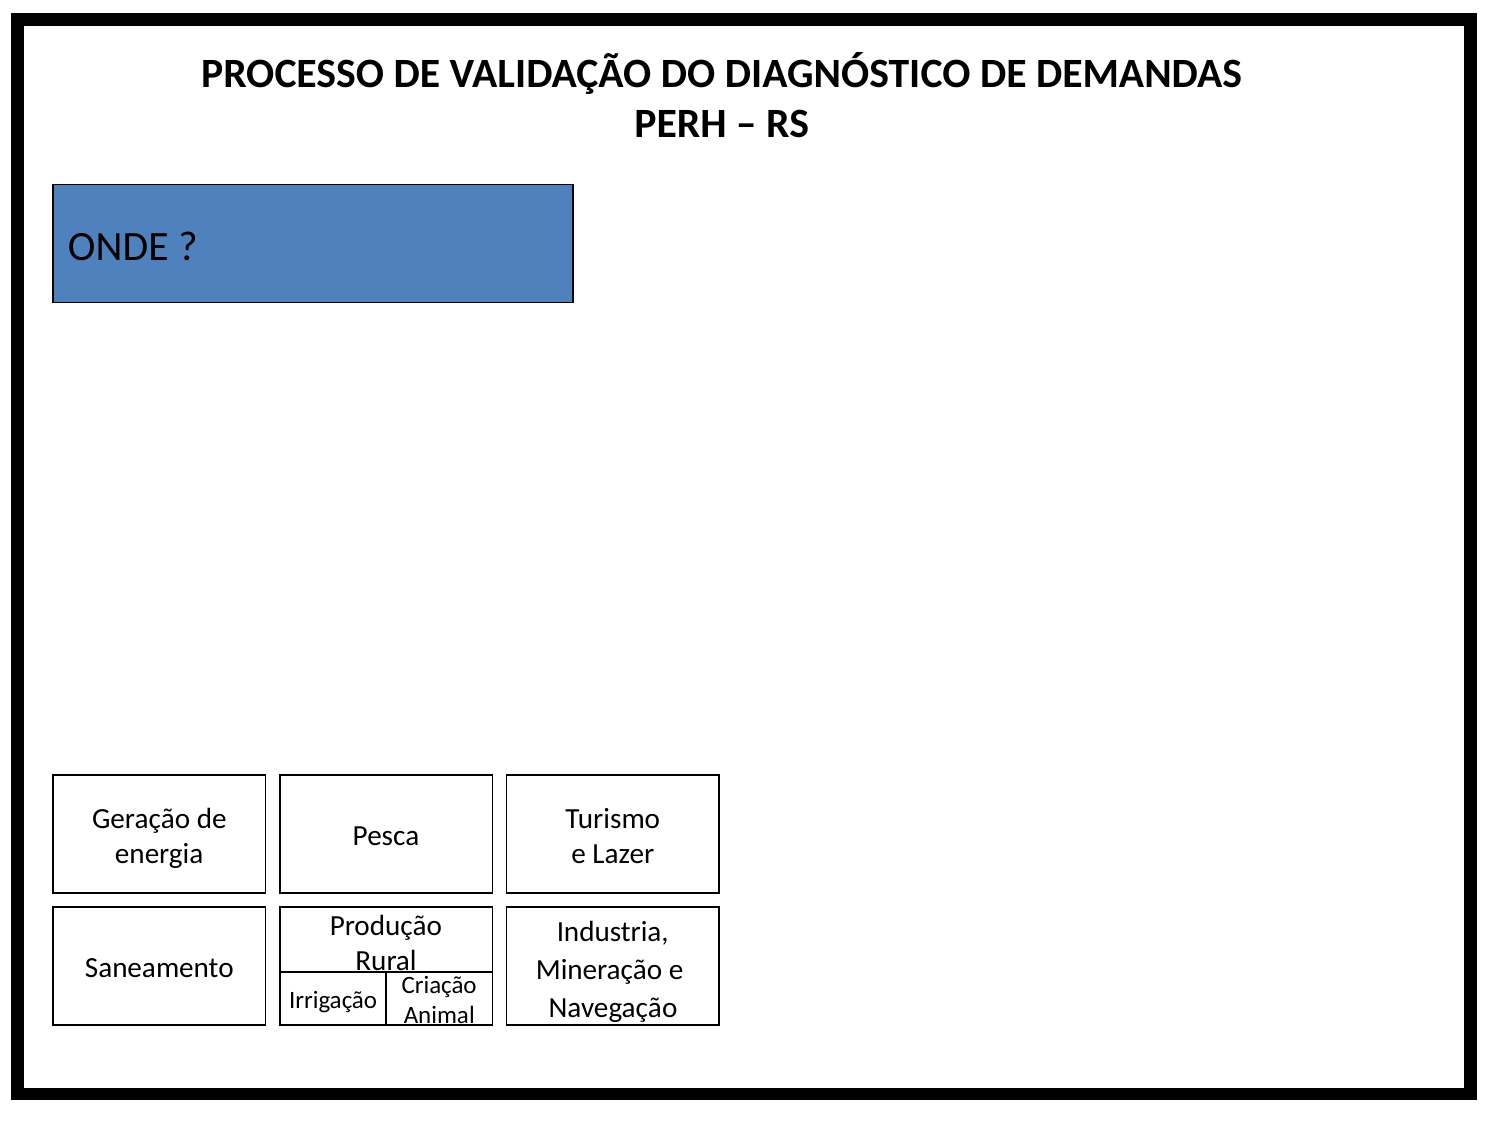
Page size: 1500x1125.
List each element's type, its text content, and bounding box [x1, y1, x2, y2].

text_box Saneamento [53, 906, 266, 1025]
text_box Geração de energia [53, 774, 266, 893]
picture [466, 125, 1460, 1083]
text_box PROCESSO DE VALIDAÇÃO DO DIAGNÓSTICO DE DEMANDAS PERH – RS [43, 38, 1400, 154]
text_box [279, 906, 461, 1026]
text_box Pesca [279, 774, 461, 893]
text_box ONDE ? [53, 184, 461, 303]
text_box [17, 19, 1471, 1094]
